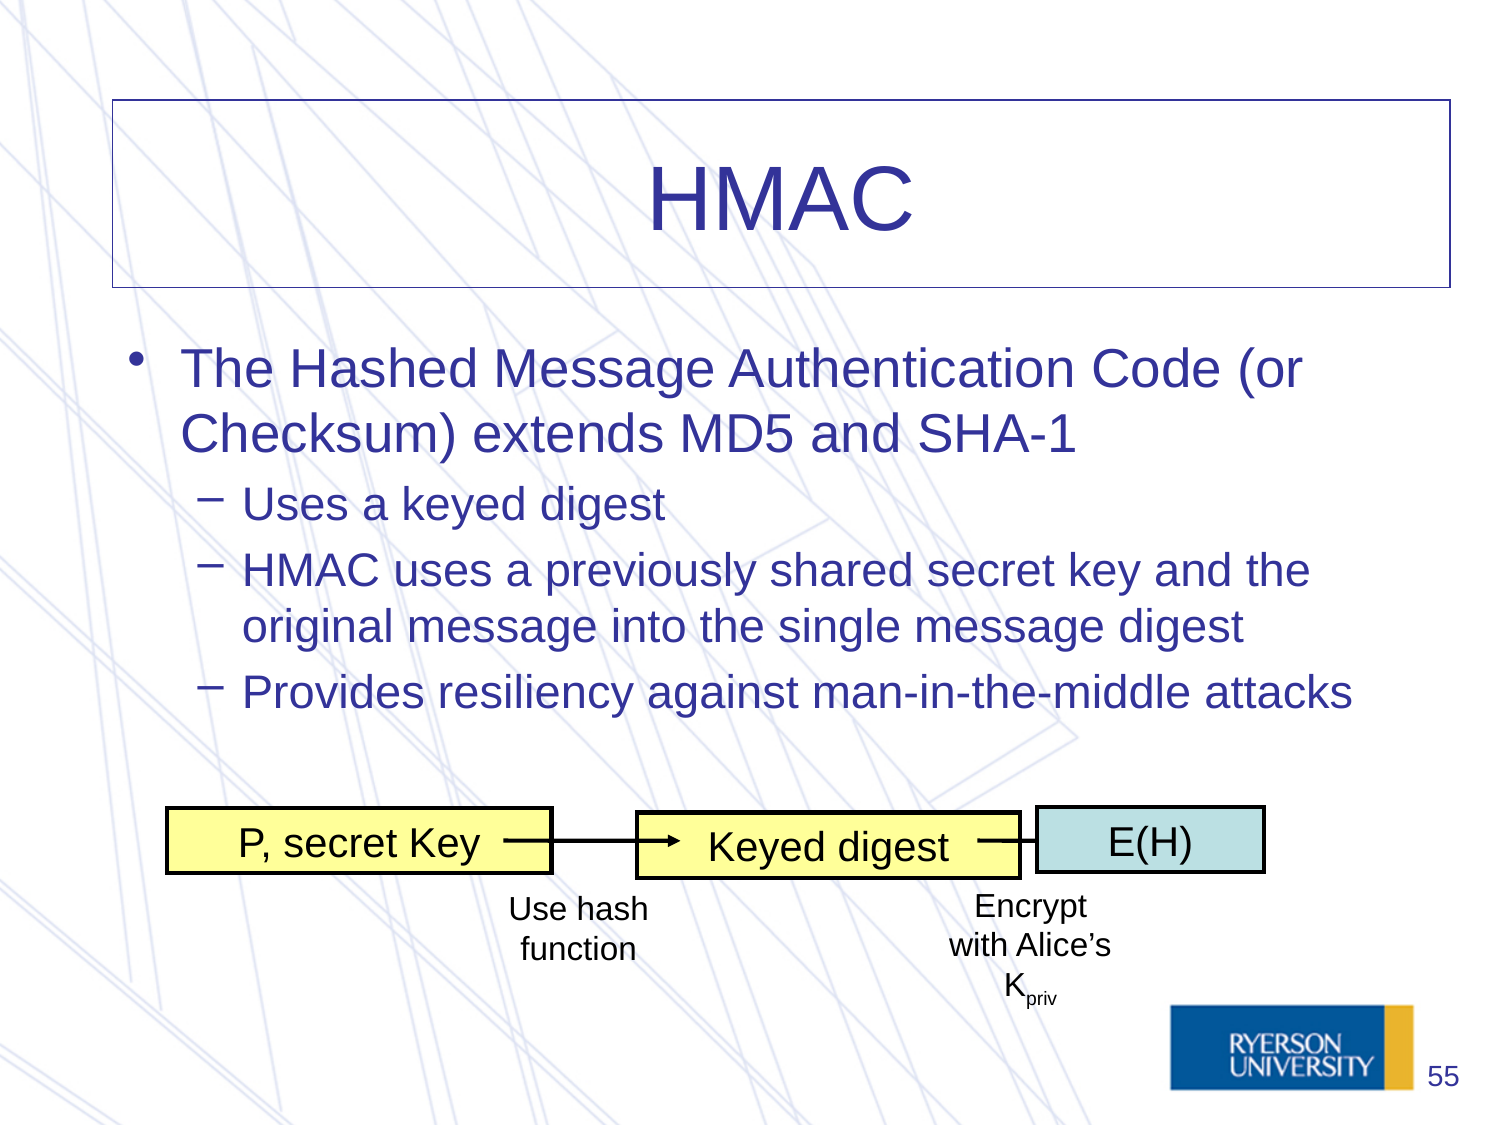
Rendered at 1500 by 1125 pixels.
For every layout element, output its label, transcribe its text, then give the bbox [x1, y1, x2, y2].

text_box Encrypt with Alice’s Kpriv [930, 876, 1131, 1017]
slide_number 55 [1399, 1049, 1476, 1113]
text_box P, secret Key [167, 807, 552, 874]
text_box [503, 834, 681, 848]
text_box Keyed digest [636, 812, 1020, 878]
picture [0, 0, 1500, 1125]
list The Hashed Message Authentication Code (or Checksum) extends MD5 and SHA-1 Uses a keyed digest HMAC uses a previously shared secret key and the original message into the single message digest Provides resiliency against man-in-the-middle attacks [112, 324, 1451, 727]
text_box E(H)‏ [1036, 806, 1265, 873]
text_box Use hash function [478, 879, 680, 975]
title HMAC [112, 99, 1451, 288]
